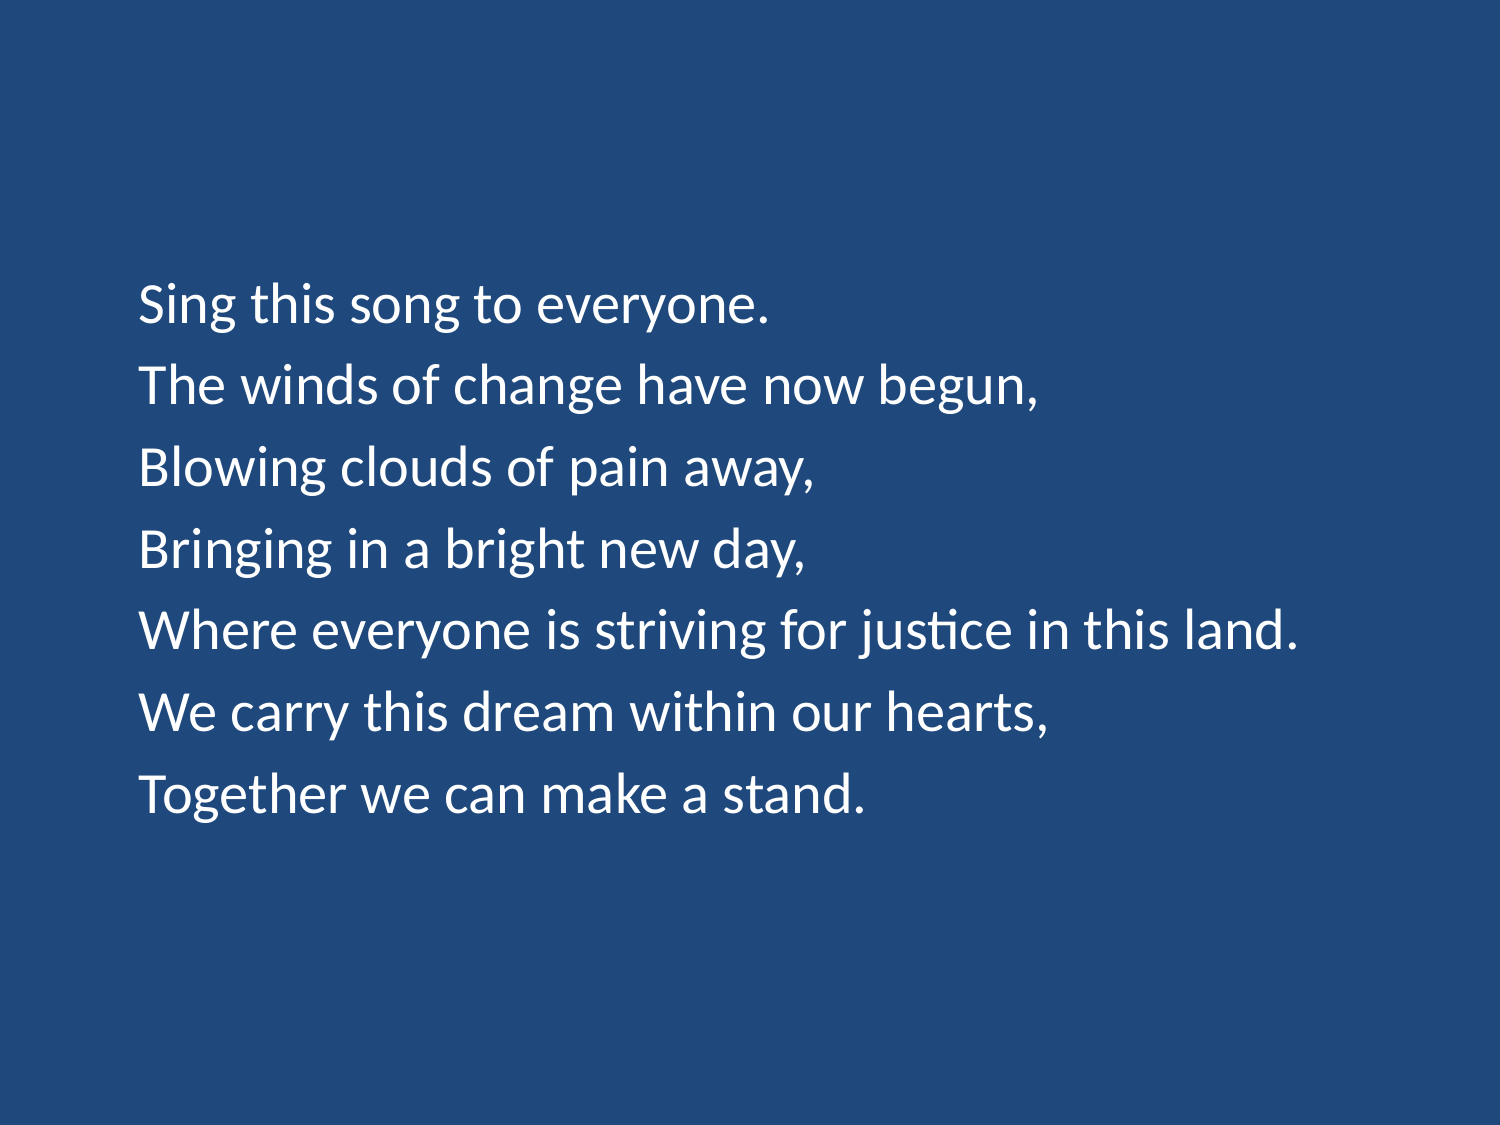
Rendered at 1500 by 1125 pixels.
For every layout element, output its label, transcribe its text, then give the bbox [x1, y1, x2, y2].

list Sing this song to everyone. The winds of change have now begun, Blowing clouds of pain away, Bringing in a bright new day, Where everyone is striving for justice in this land. We carry this dream within our hearts, Together we can make a stand. [123, 257, 1454, 868]
